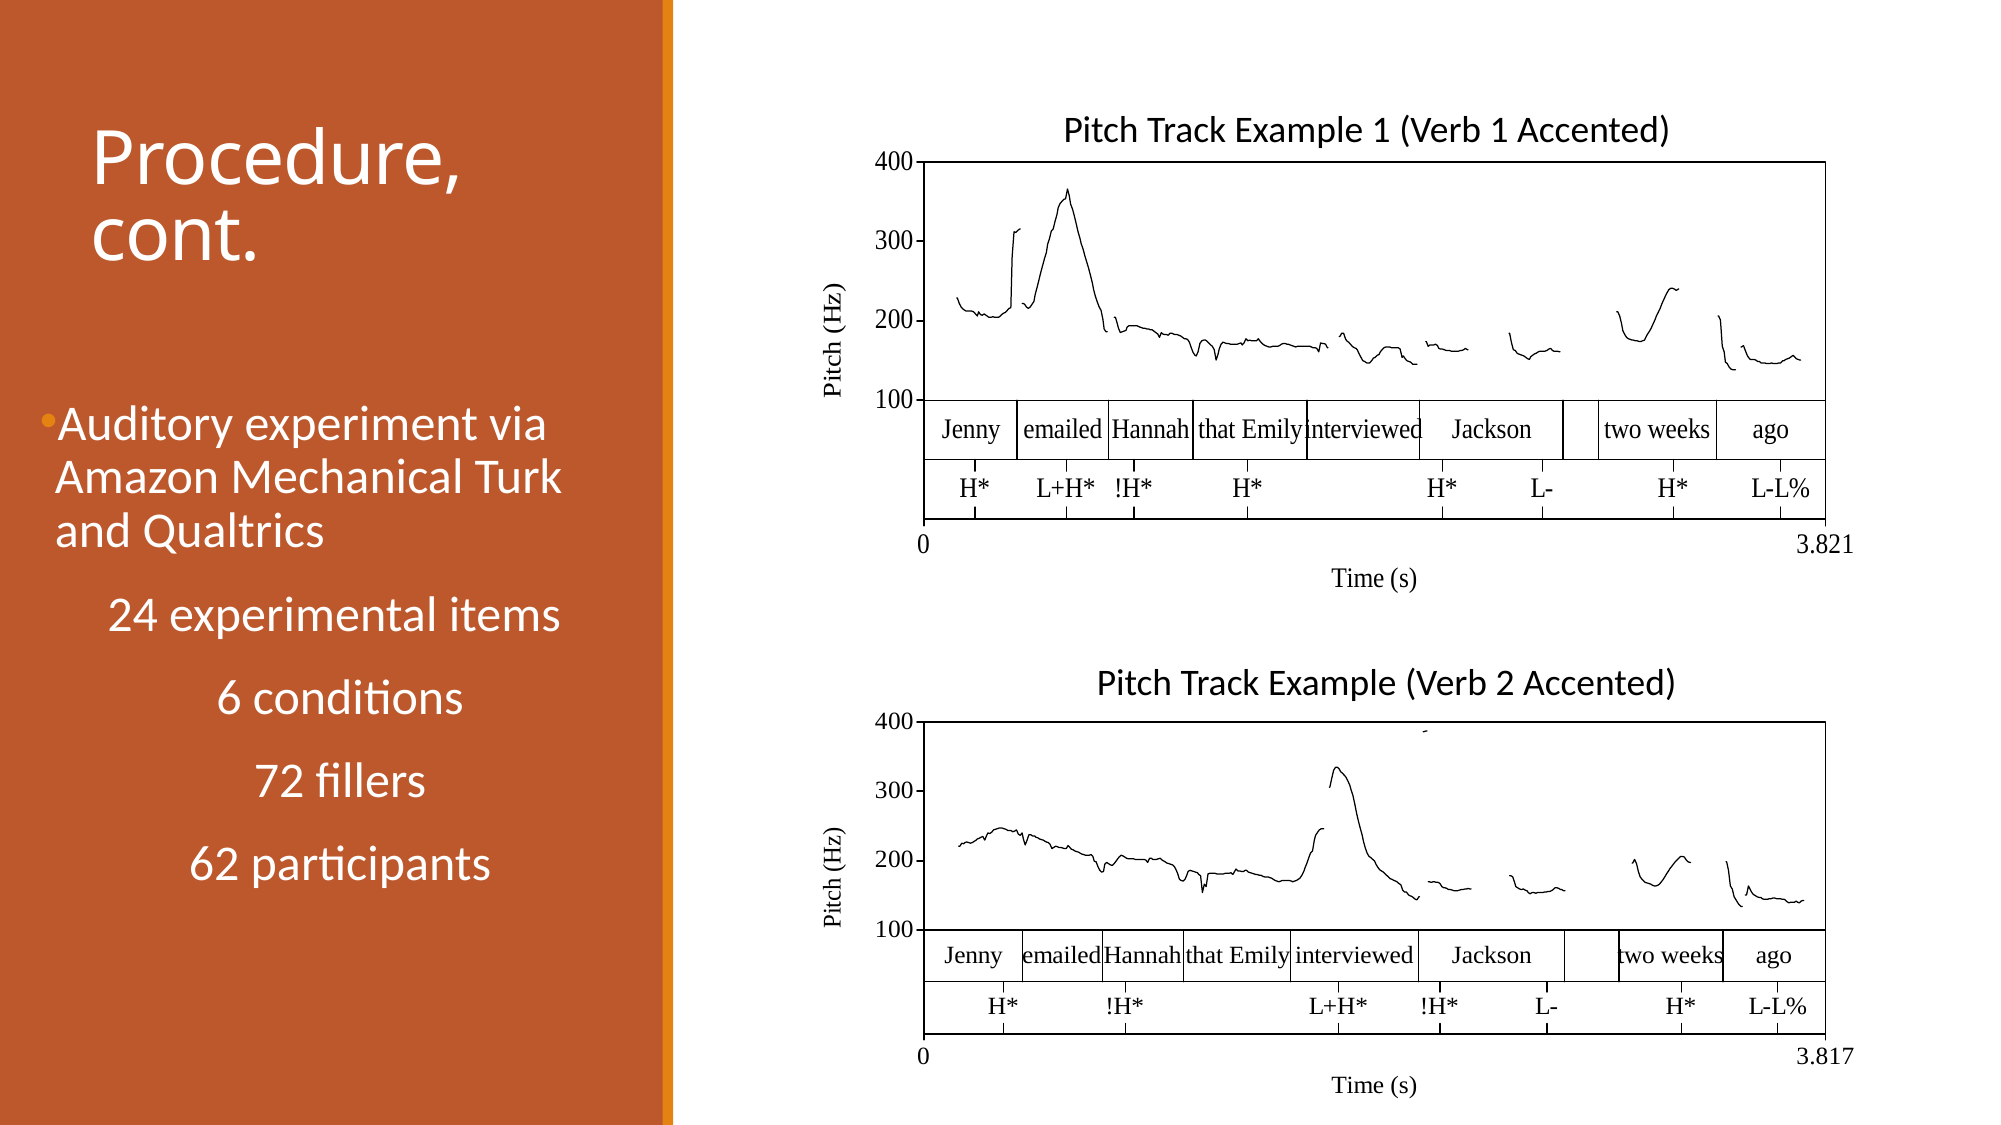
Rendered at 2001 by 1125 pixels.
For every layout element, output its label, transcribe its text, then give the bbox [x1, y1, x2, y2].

title Procedure, cont. [75, 97, 600, 284]
picture [814, 651, 1934, 1106]
list Auditory experiment via Amazon Mechanical Turk and Qualtrics 24 experimental items 6 conditions 72 fillers 62 participants [40, 389, 641, 1025]
picture [814, 81, 1934, 601]
